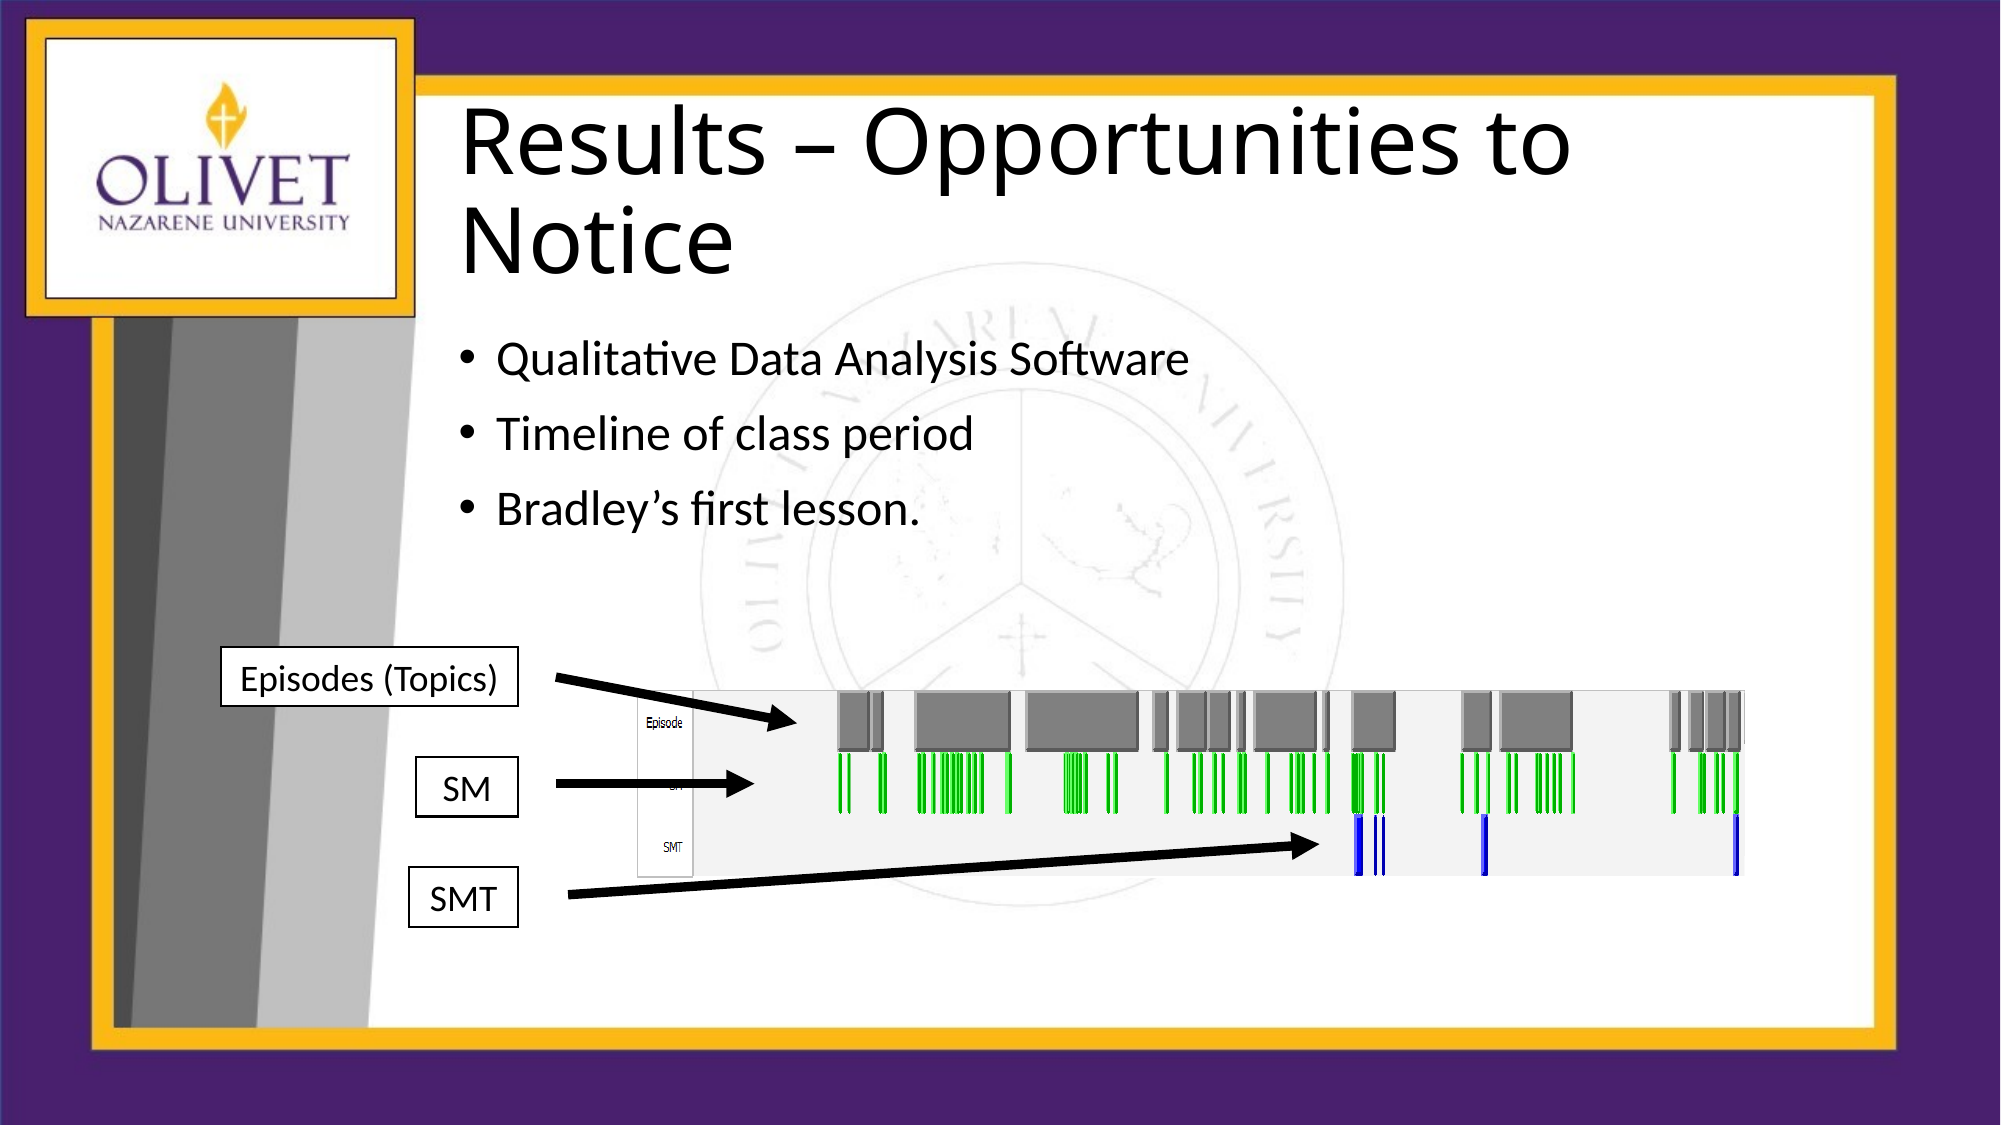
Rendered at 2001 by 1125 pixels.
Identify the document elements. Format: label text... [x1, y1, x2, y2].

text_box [220, 646, 1745, 928]
picture [0, 0, 2001, 1125]
title Results – Opportunities to Notice [443, 111, 1838, 278]
list Qualitative Data Analysis Software Timeline of class period Bradley’s first lesson. [443, 324, 1863, 1014]
